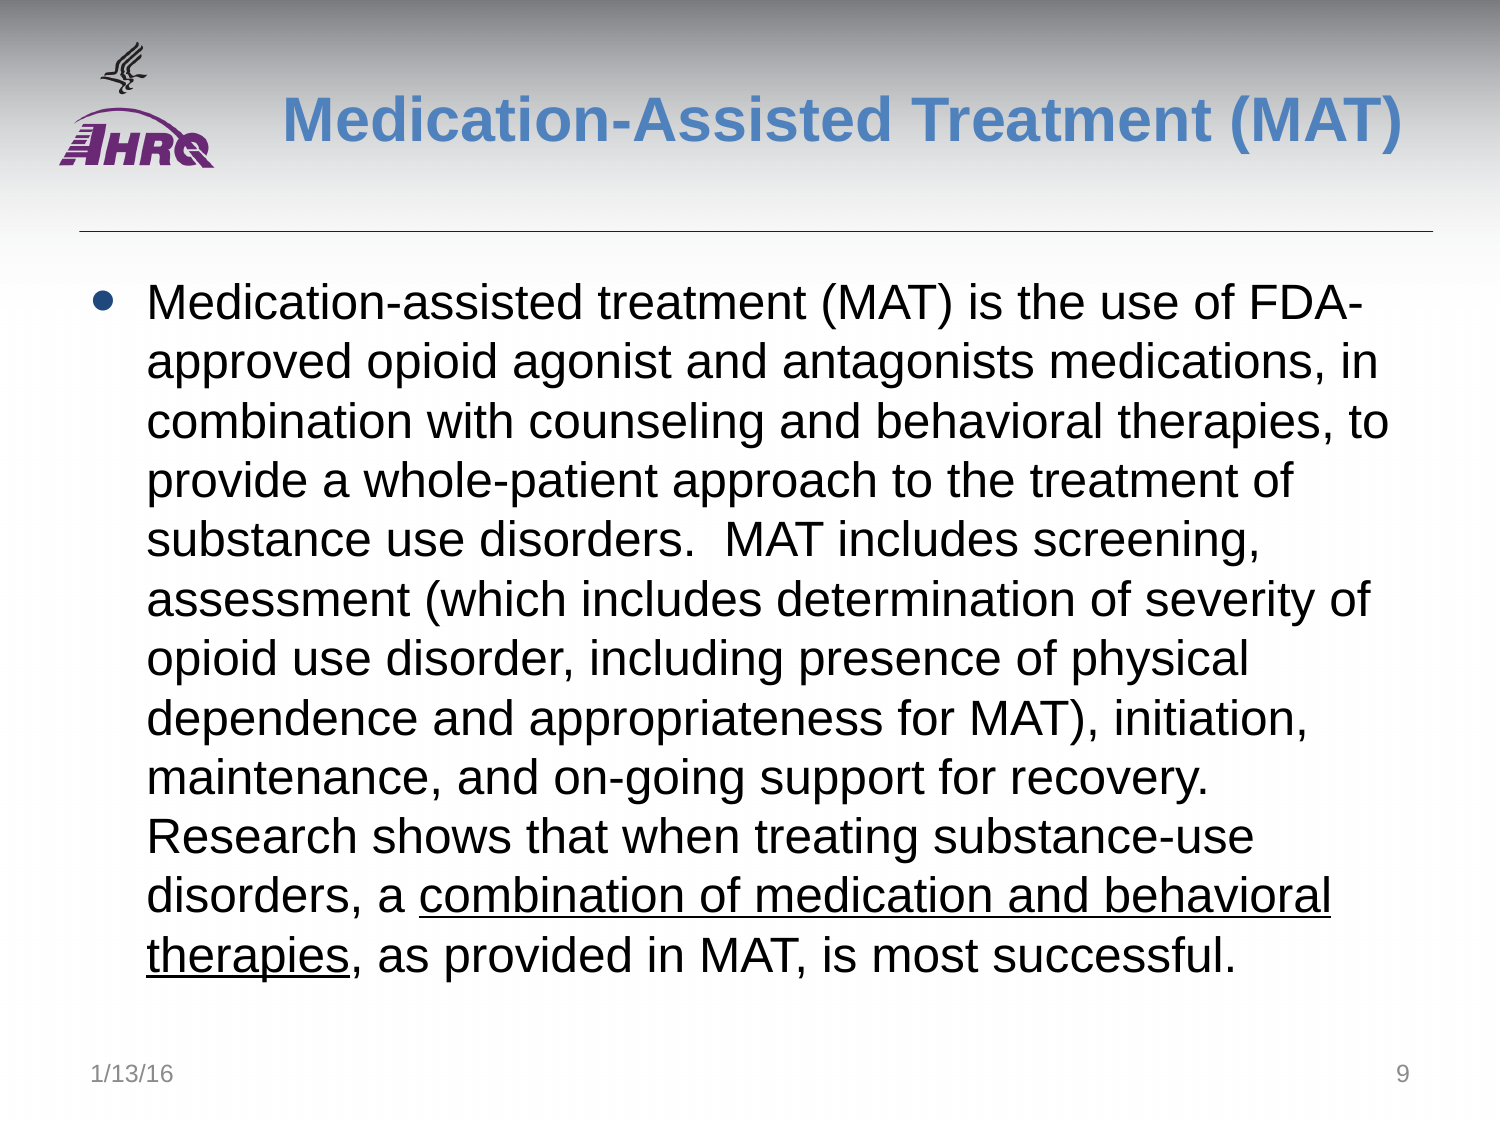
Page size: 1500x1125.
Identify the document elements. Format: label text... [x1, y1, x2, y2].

slide_number 9 [1074, 1042, 1425, 1103]
picture [0, 0, 1500, 1125]
list Medication-assisted treatment (MAT) is the use of FDA-approved opioid agonist and antagonists medications, in combination with counseling and behavioral therapies, to provide a whole-patient approach to the treatment of substance use disorders. MAT includes screening, assessment (which includes determination of severity of opioid use disorder, including presence of physical dependence and appropriateness for MAT), initiation, maintenance, and on-going support for recovery. Research shows that when treating substance-use disorders, a combination of medication and behavioral therapies, as provided in MAT, is most successful. [75, 262, 1425, 1005]
title Medication-Assisted Treatment (MAT) [262, 45, 1425, 188]
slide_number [75, 1042, 425, 1103]
